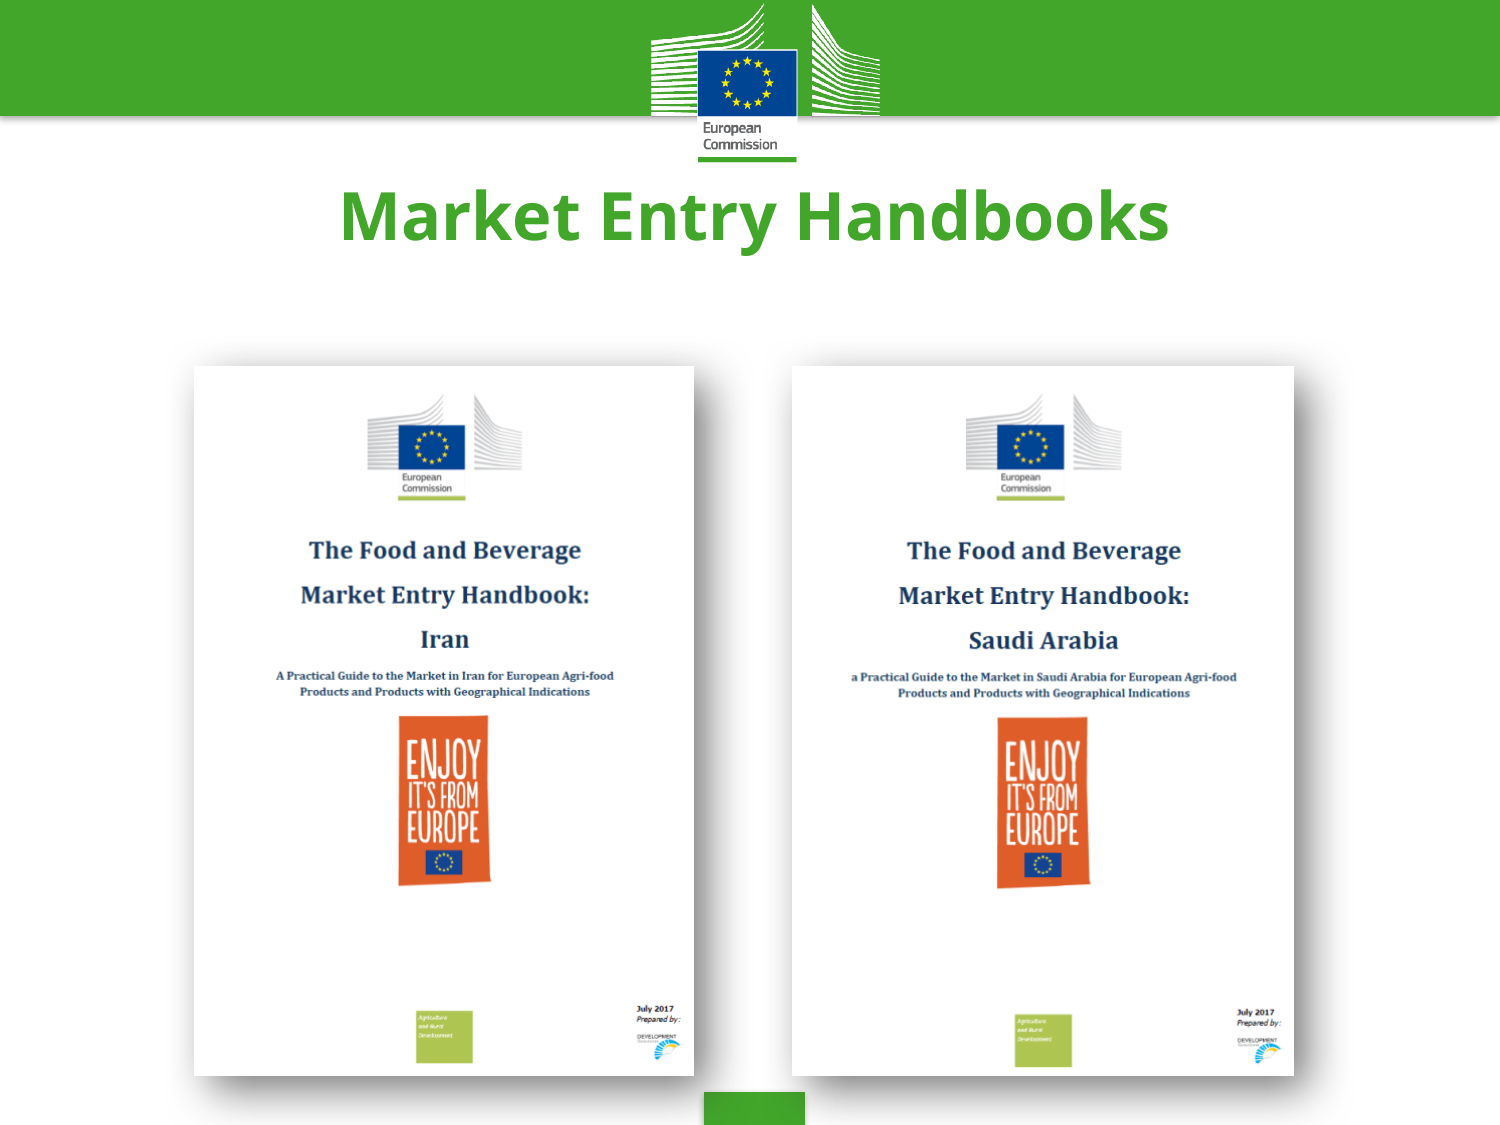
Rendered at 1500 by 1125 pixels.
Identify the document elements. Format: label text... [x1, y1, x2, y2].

picture [194, 366, 694, 1076]
picture [792, 366, 1294, 1076]
picture [614, 3, 880, 172]
title Market Entry Handbooks [50, 172, 1459, 256]
